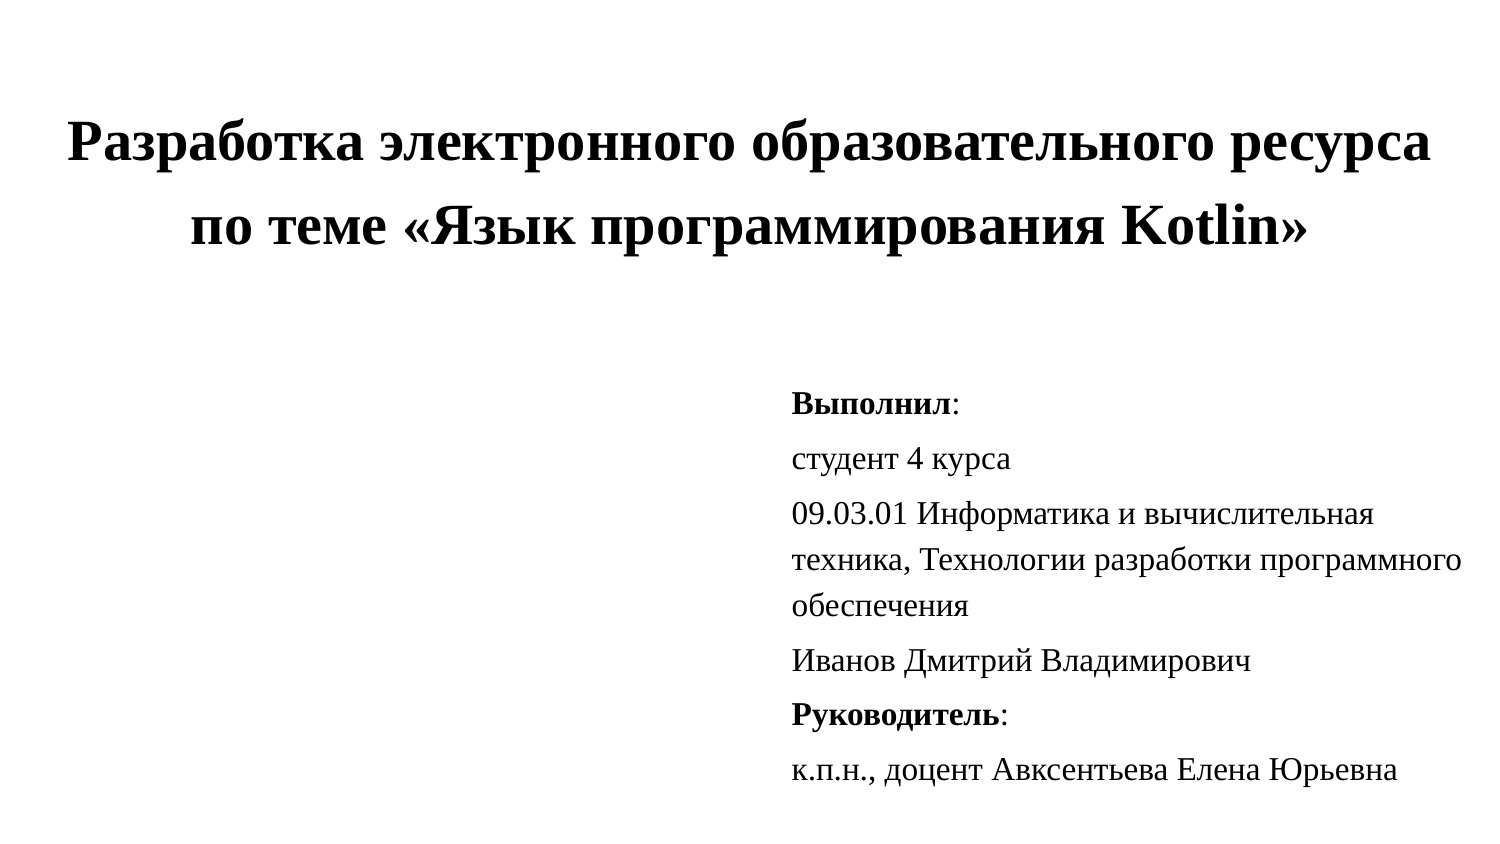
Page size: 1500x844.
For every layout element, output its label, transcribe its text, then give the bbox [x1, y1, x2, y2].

subtitle Выполнил: студент 4 курса 09.03.01 Информатика и вычислительная техника, Технологии разработки программного обеспечения Иванов Дмитрий Владимирович Руководитель: к.п.н., доцент Авксентьева Елена Юрьевна [776, 360, 1500, 811]
title Разработка электронного образовательного ресурса по теме «Язык программирования Kotlin» [51, 81, 1449, 272]
